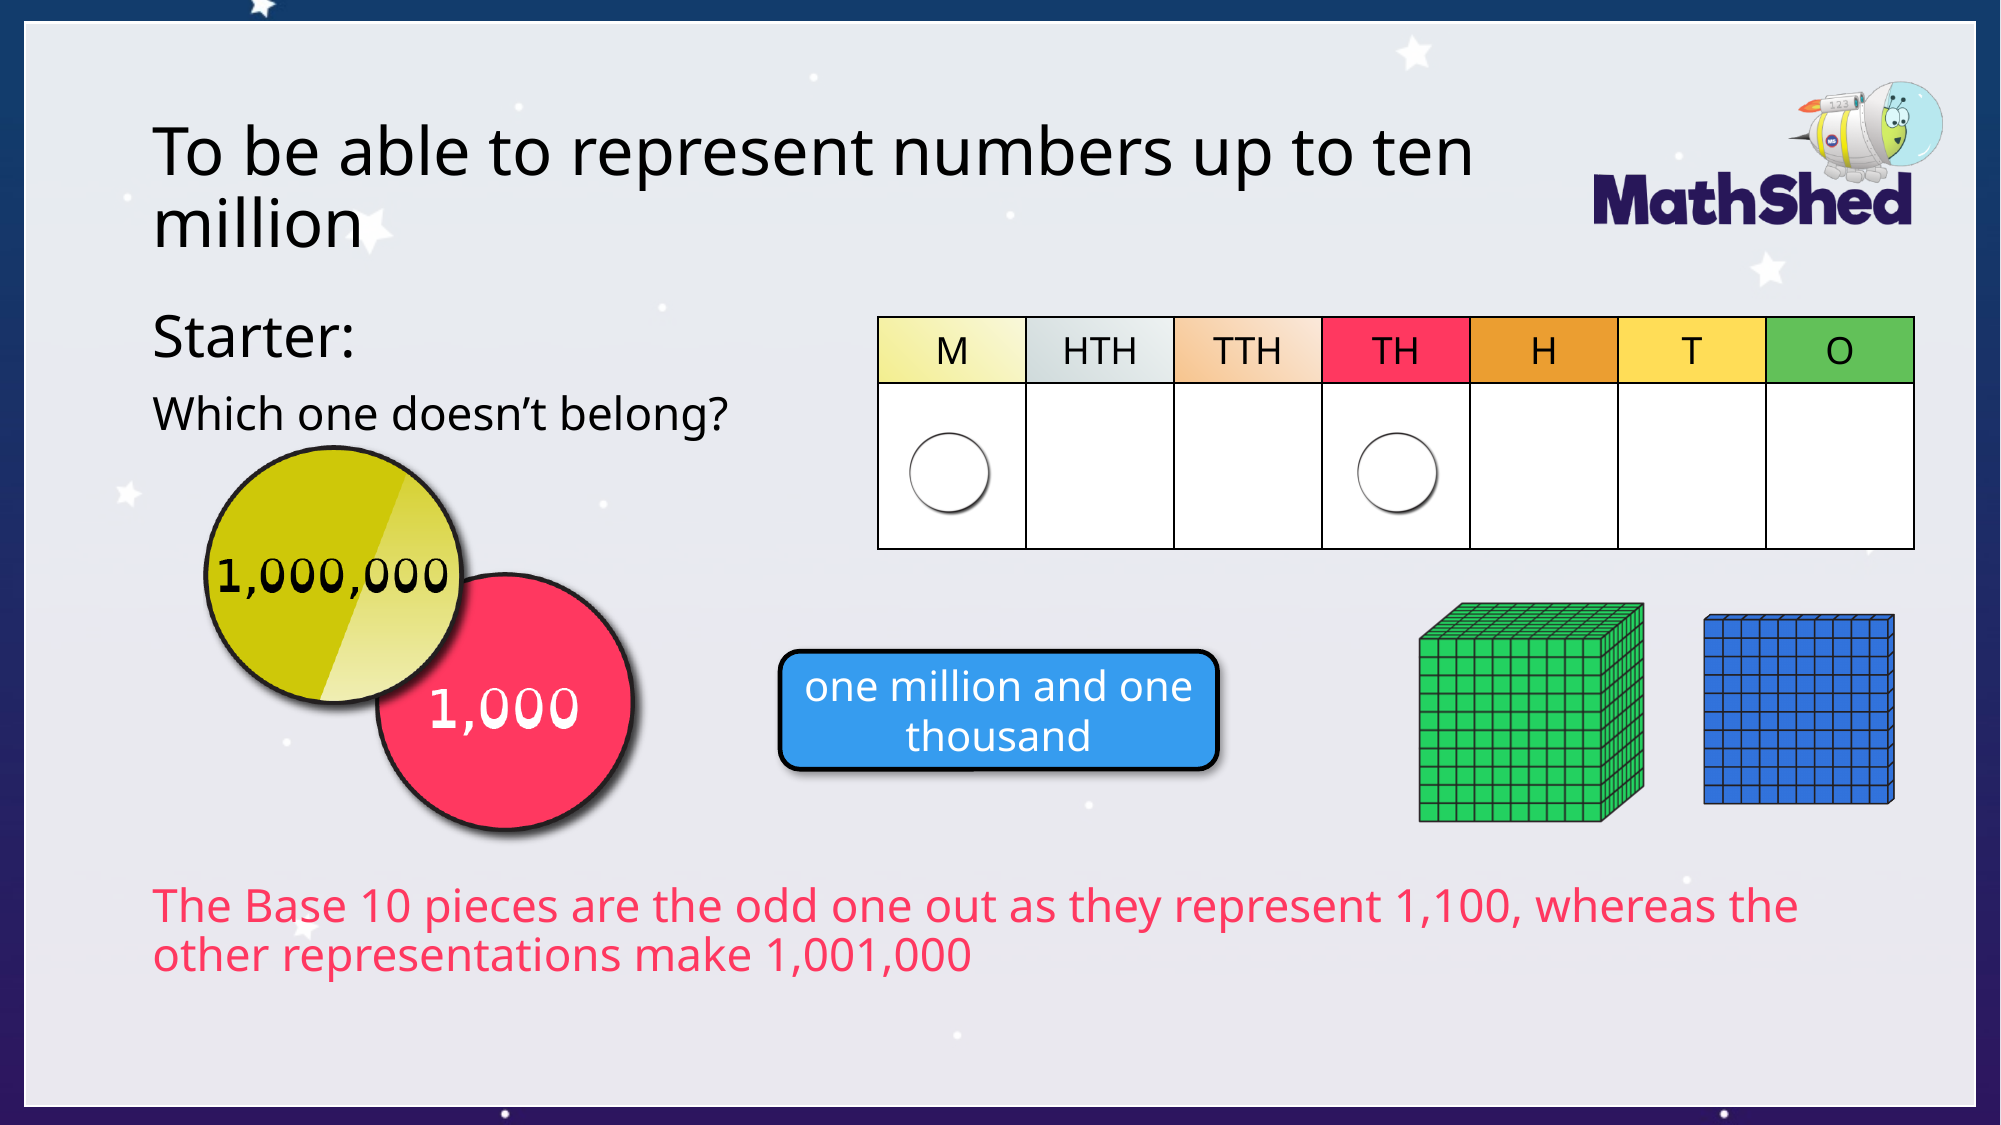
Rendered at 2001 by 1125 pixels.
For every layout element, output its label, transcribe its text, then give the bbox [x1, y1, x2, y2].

table_header M [879, 318, 1025, 382]
table_header HTH [1027, 318, 1173, 382]
table_header H [1471, 318, 1617, 382]
picture [0, 0, 2001, 1125]
table_header TH [1323, 318, 1469, 382]
table_cell [879, 384, 1025, 548]
table_header O [1767, 318, 1913, 382]
title To be able to represent numbers up to ten million [137, 81, 1578, 299]
text_box one million and one thousand [779, 650, 1219, 771]
table_cell [1175, 384, 1321, 548]
list Starter: Which one doesn’t belong? The Base 10 pieces are the odd one out as they represent 1,100, whereas the other representations make 1,001,000 [137, 299, 1863, 1014]
table_header TTH [1175, 318, 1321, 382]
table_cell [1767, 384, 1913, 548]
table_cell [1323, 384, 1469, 548]
table_cell [1027, 384, 1173, 548]
table_header T [1619, 318, 1765, 382]
table_cell [1619, 384, 1765, 548]
table_cell [1471, 384, 1617, 548]
